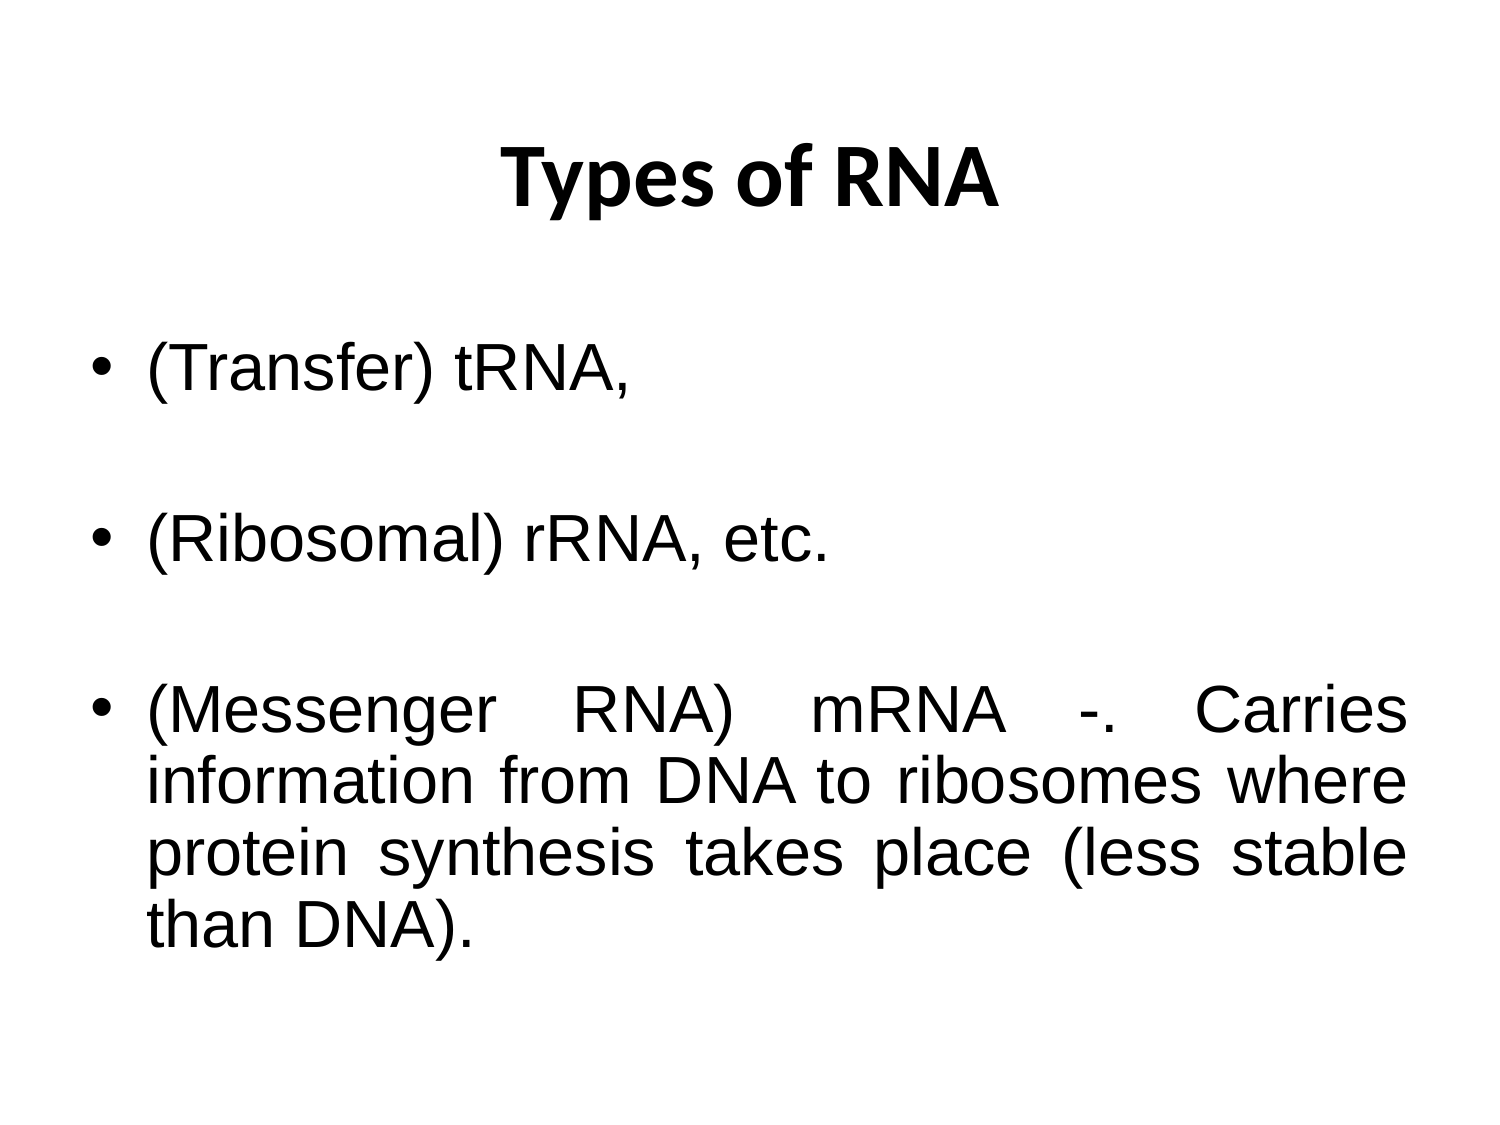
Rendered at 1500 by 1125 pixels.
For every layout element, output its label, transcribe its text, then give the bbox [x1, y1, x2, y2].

list (Transfer) tRNA, (Ribosomal) rRNA, etc. (Messenger RNA) mRNA -. Carries information from DNA to ribosomes where protein synthesis takes place (less stable than DNA). [75, 262, 1425, 1005]
title Types of RNA [75, 45, 1425, 233]
